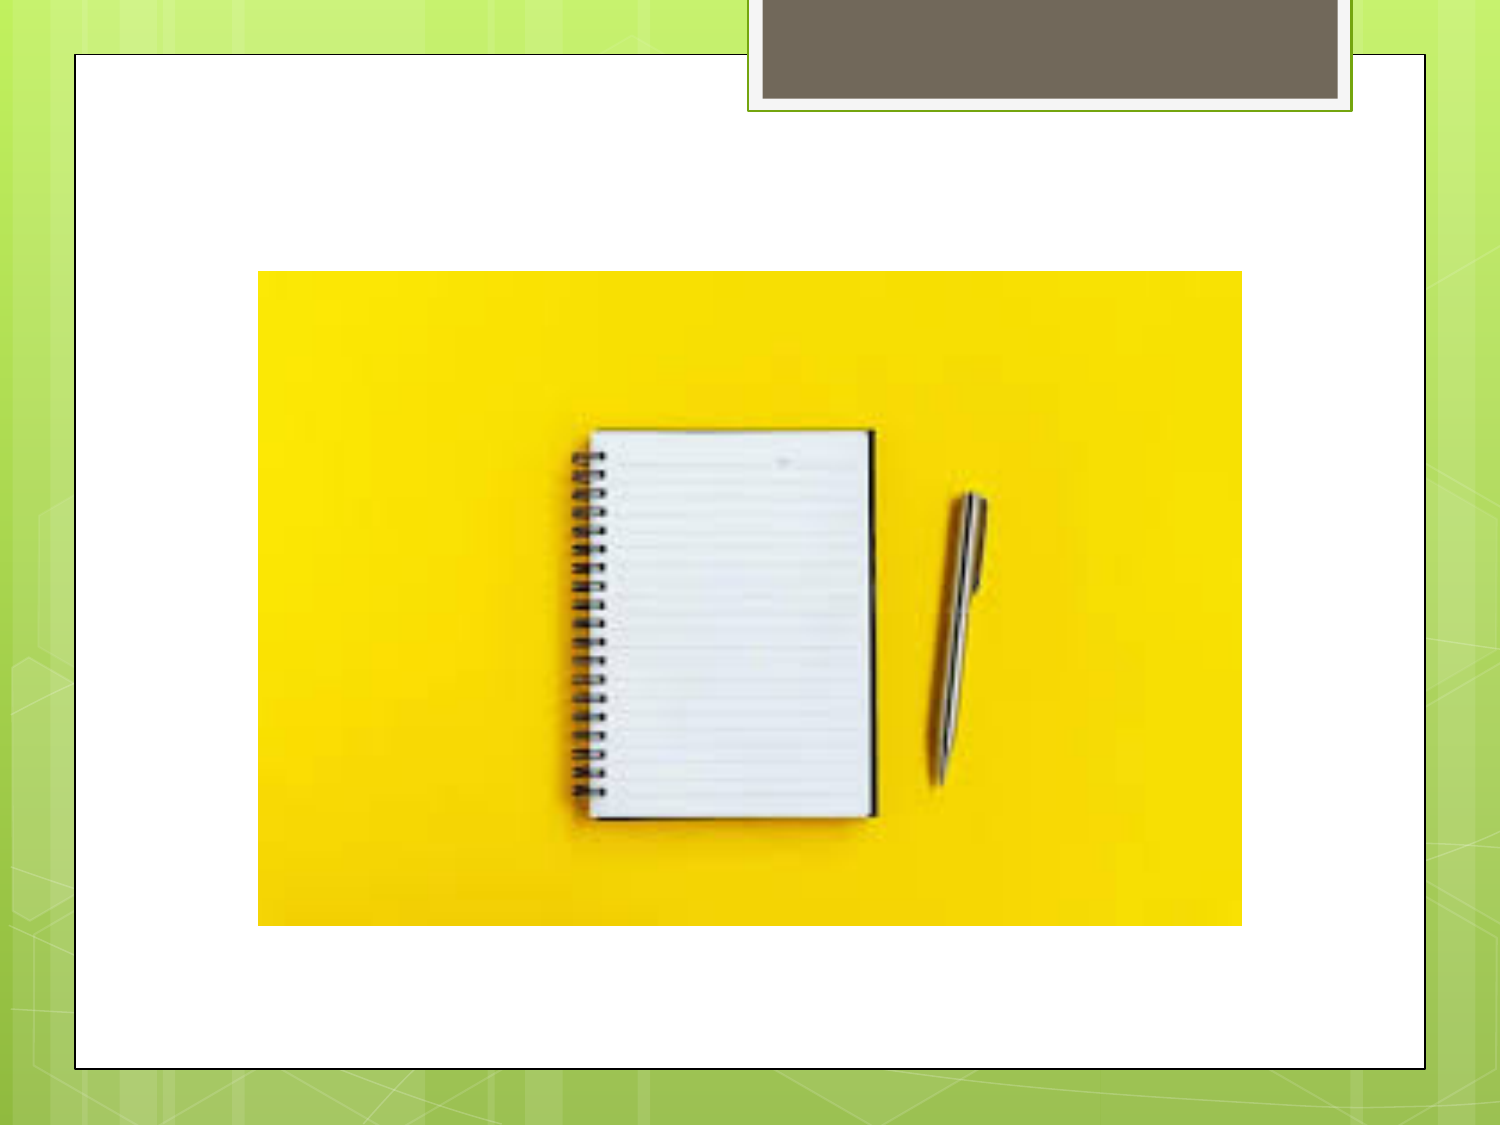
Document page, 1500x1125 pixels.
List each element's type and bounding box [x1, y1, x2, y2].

picture [258, 270, 1242, 926]
